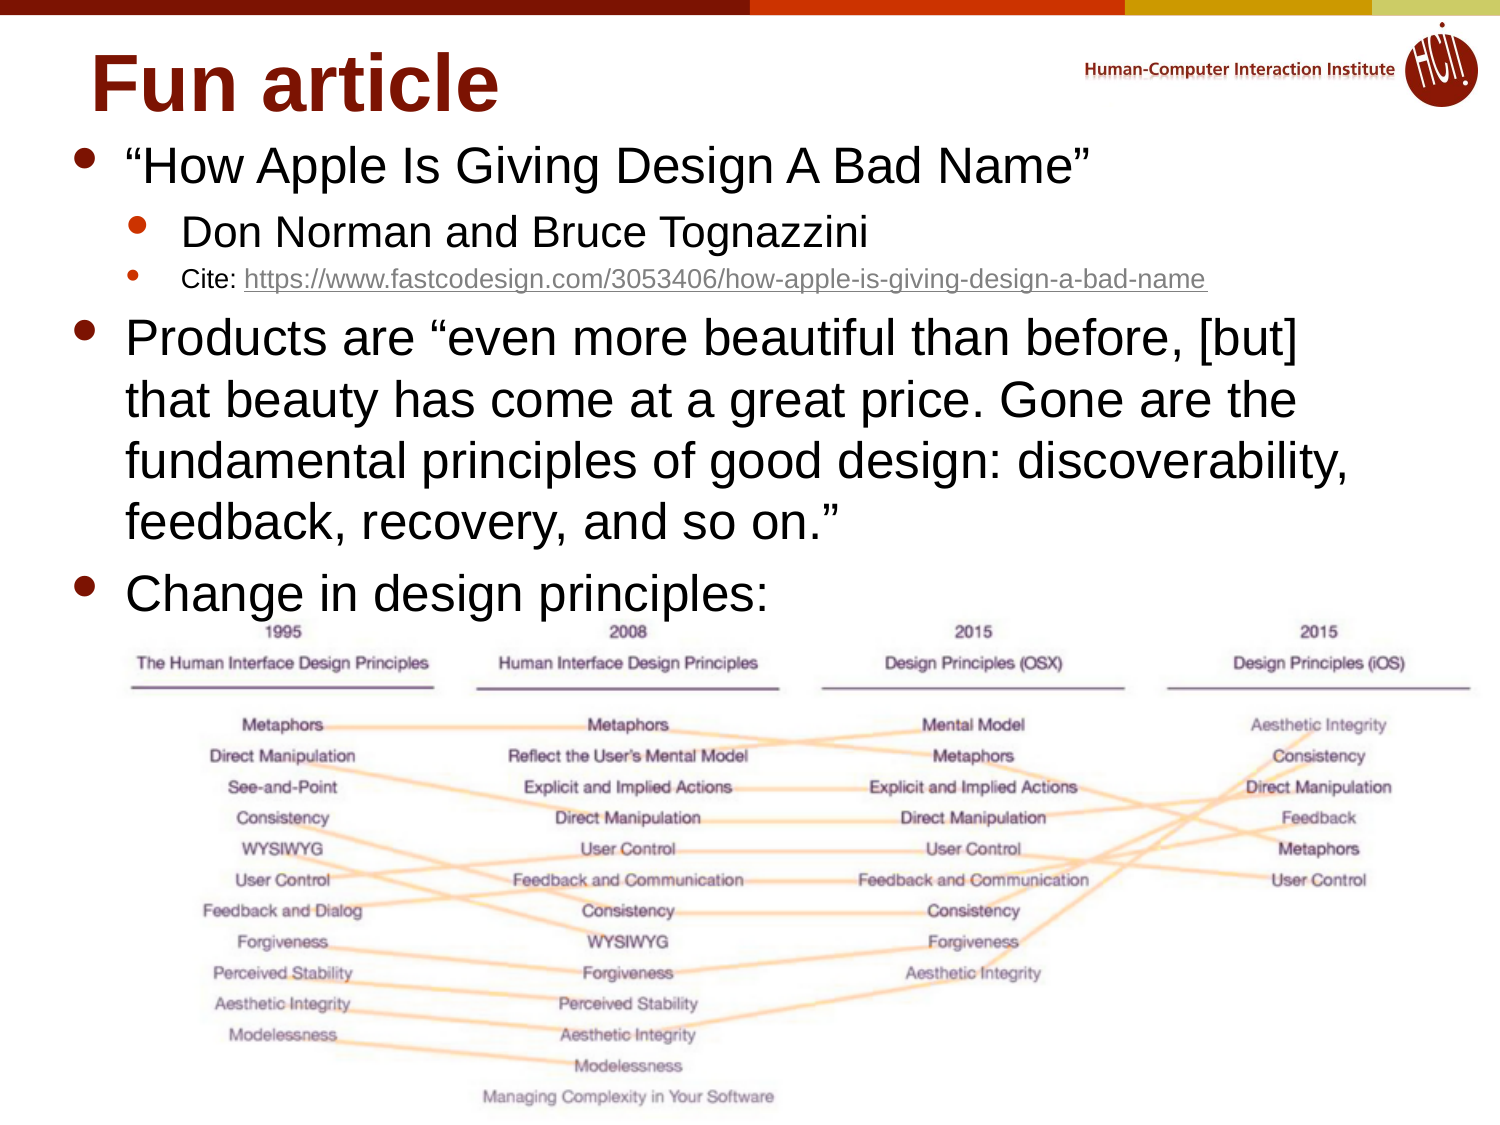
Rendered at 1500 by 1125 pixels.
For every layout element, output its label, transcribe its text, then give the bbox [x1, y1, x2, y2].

list “How Apple Is Giving Design A Bad Name” Don Norman and Bruce Tognazzini Cite: https://www.fastcodesign.com/3053406/how-apple-is-giving-design-a-bad-name Products are “even more beautiful than before, [but] that beauty has come at a great price. Gone are the fundamental principles of good design: discoverability, feedback, recovery, and so on.” Change in design principles: [56, 124, 1407, 636]
title Fun article [74, 19, 1313, 124]
picture [95, 574, 1500, 1125]
picture [1313, 22, 1478, 107]
